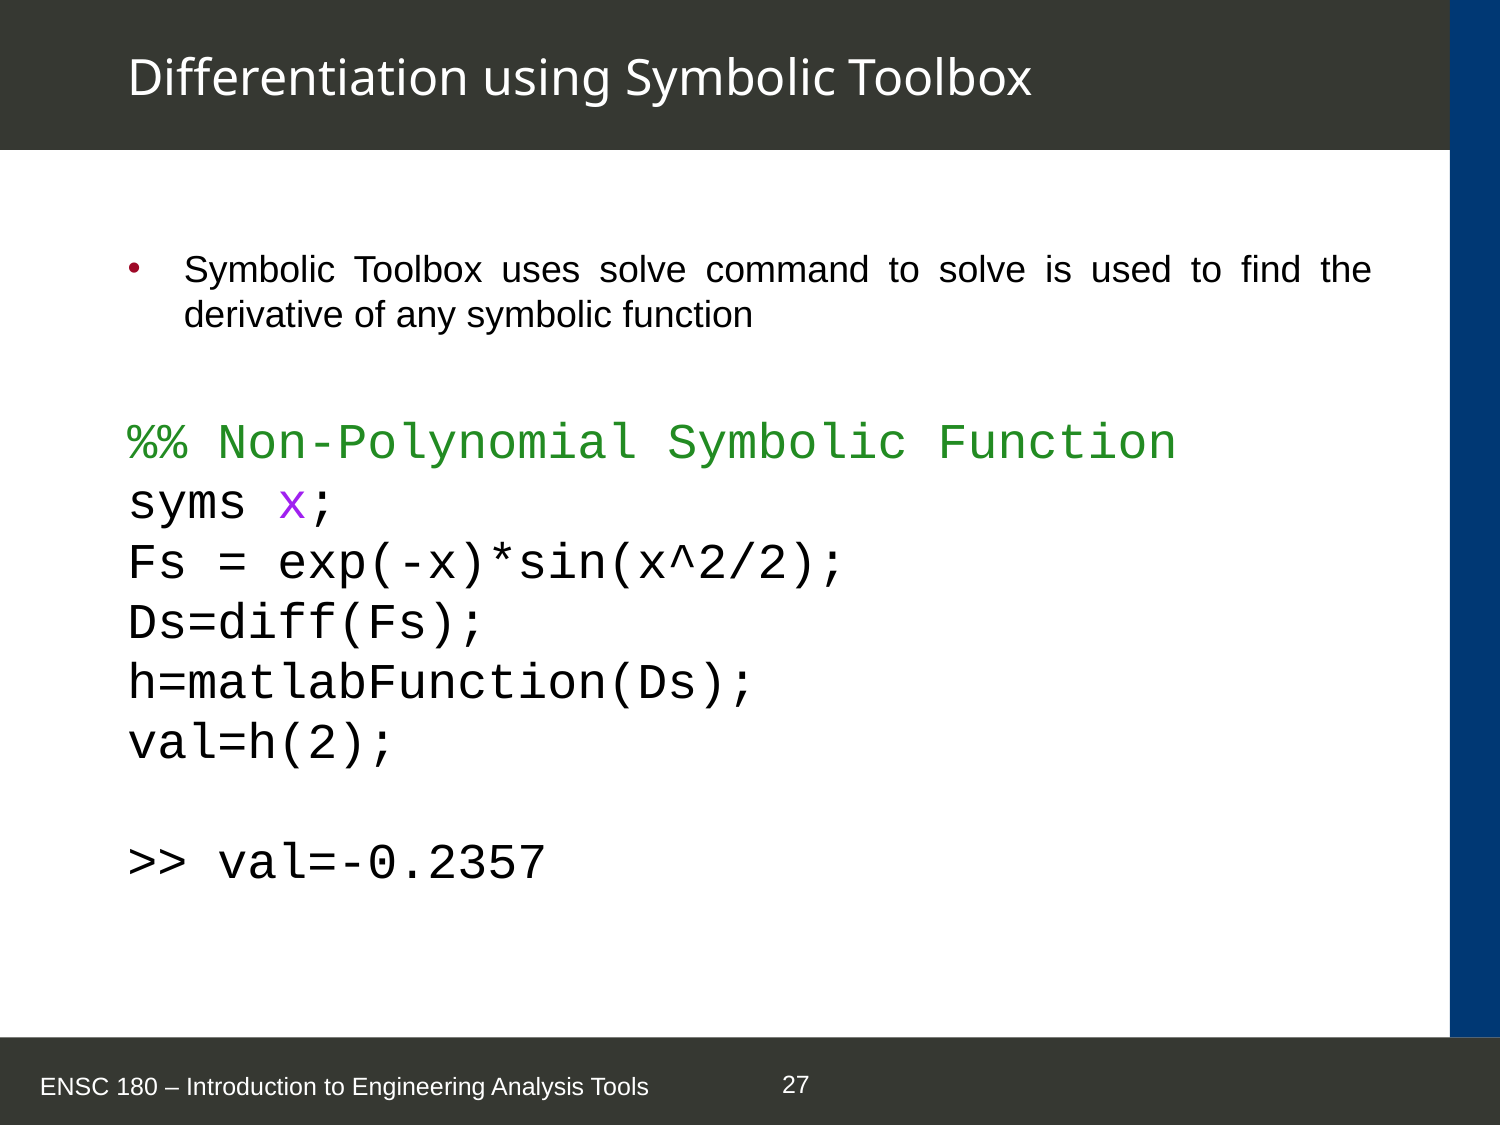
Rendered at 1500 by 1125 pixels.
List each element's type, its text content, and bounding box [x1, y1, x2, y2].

list Symbolic Toolbox uses solve command to solve is used to find the derivative of any symbolic function [112, 237, 1388, 386]
footer ENSC 180 – Introduction to Engineering Analysis Tools [24, 1062, 678, 1108]
title Differentiation using Symbolic Toolbox [112, 37, 1451, 138]
text_box %% Non-Polynomial Symbolic Function syms x; Fs = exp(-x)*sin(x^2/2); Ds=diff(Fs); h=matlabFunction(Ds); val=h(2); >> val=-0.2357 [112, 401, 1323, 1077]
